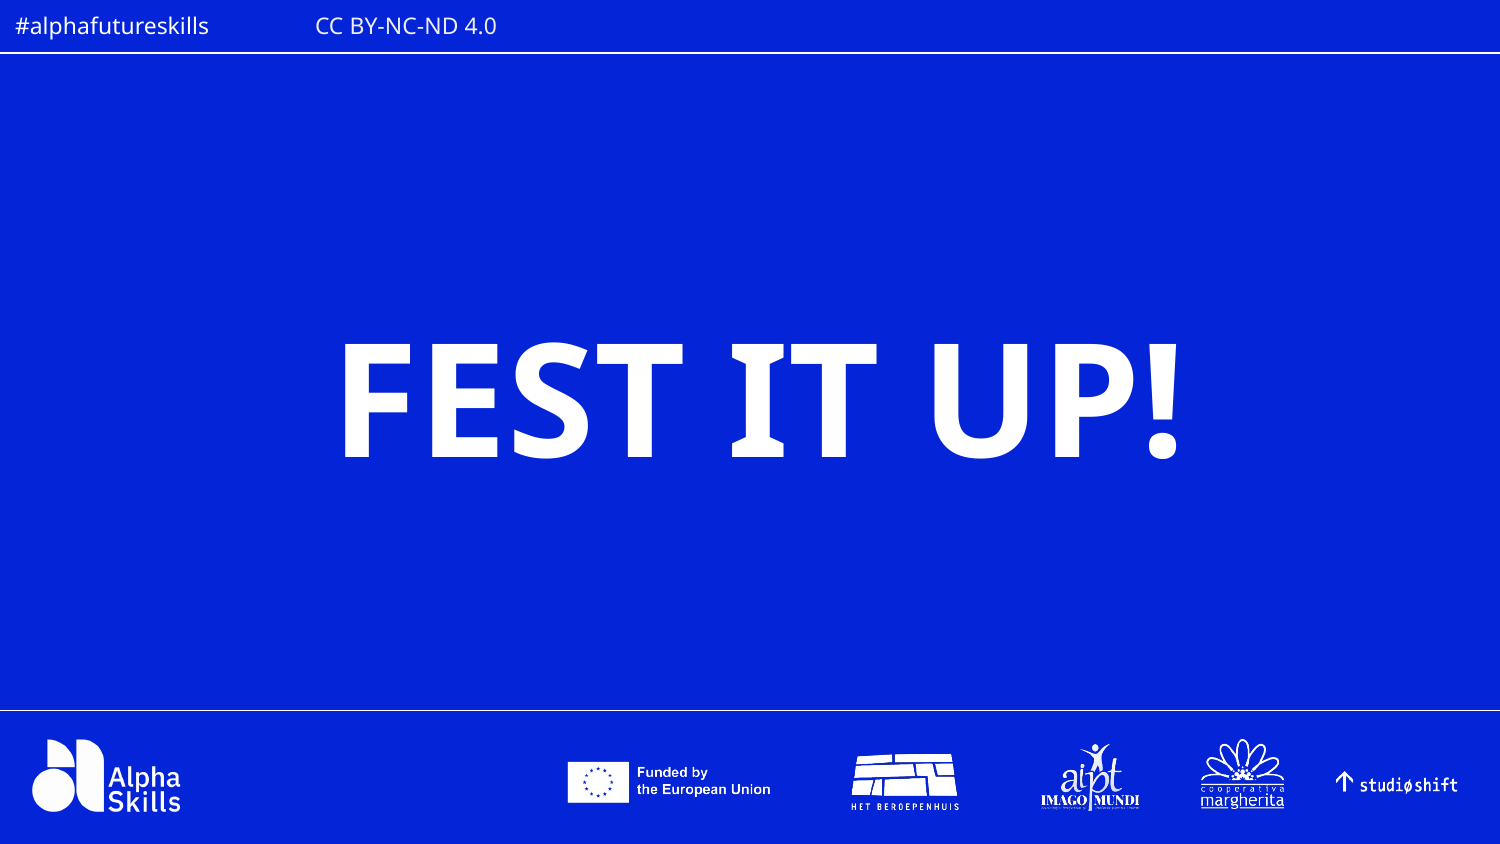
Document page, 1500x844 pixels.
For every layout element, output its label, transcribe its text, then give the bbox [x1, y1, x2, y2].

picture [523, 711, 1498, 842]
text_box #alphafutureskills CC BY-NC-ND 4.0 [0, 0, 515, 52]
text_box FEST IT UP! [183, 283, 1335, 504]
picture [24, 736, 188, 816]
